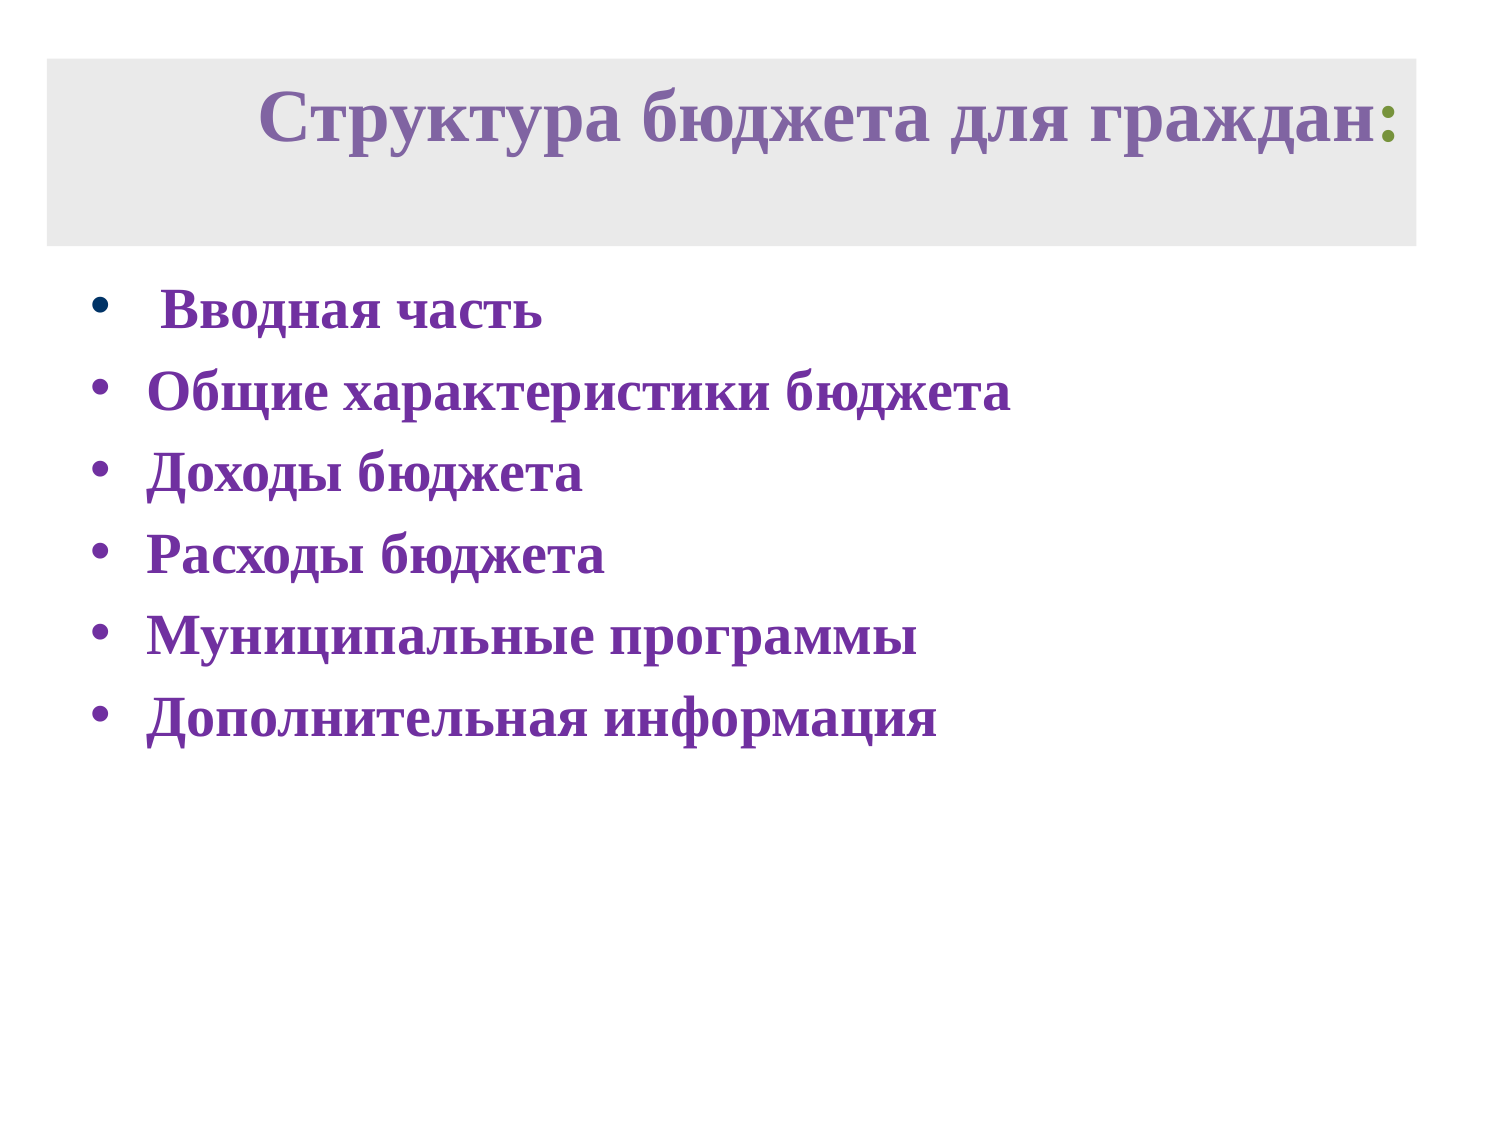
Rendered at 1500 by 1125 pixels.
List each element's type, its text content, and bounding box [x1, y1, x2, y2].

list Вводная часть Общие характеристики бюджета Доходы бюджета Расходы бюджета Муниципальные программы Дополнительная информация [75, 262, 1425, 1005]
title Структура бюджета для граждан: [46, 58, 1417, 247]
